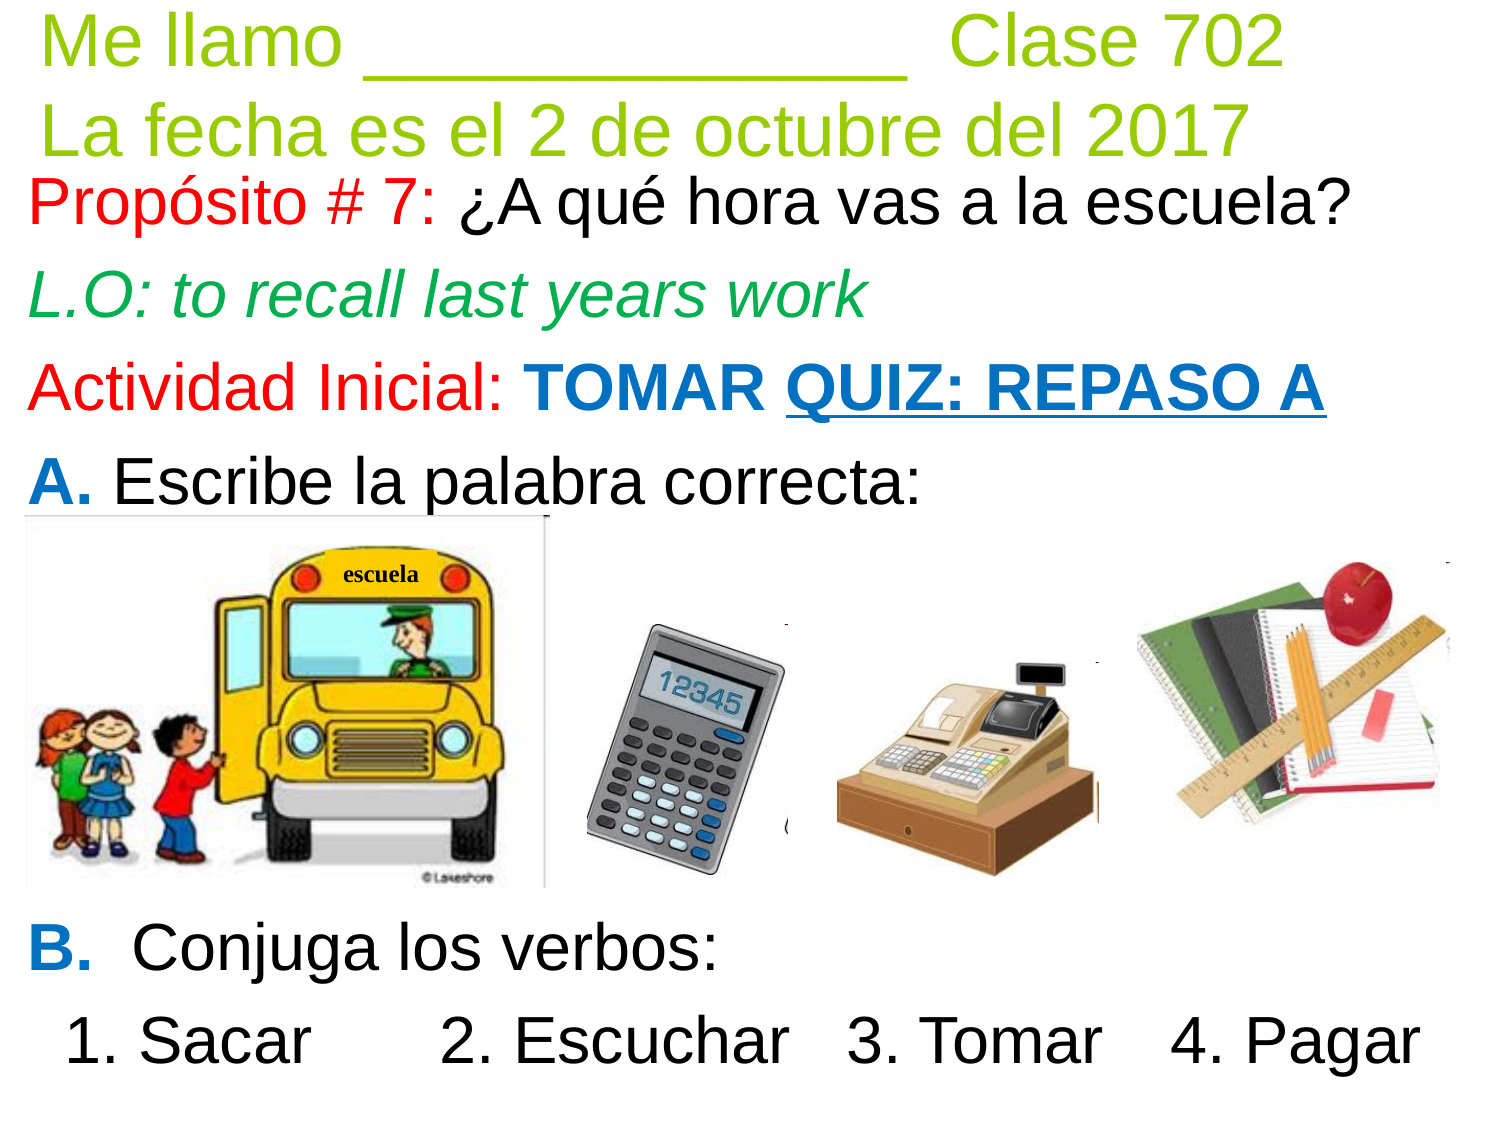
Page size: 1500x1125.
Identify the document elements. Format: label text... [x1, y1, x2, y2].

picture [1137, 562, 1451, 826]
title Me llamo _____________ Clase 702 La fecha es el 2 de octubre del 2017 [24, 0, 1488, 149]
list Propósito # 7: ¿A qué hora vas a la escuela? L.O: to recall last years work Actividad Inicial: TOMAR QUIZ: REPASO A A. Escribe la palabra correcta: B. Conjuga los verbos: 1. Sacar 2. Escuchar 3. Tomar 4. Pagar [12, 149, 1488, 893]
picture [24, 515, 551, 888]
picture [837, 662, 1099, 879]
picture [587, 624, 788, 876]
